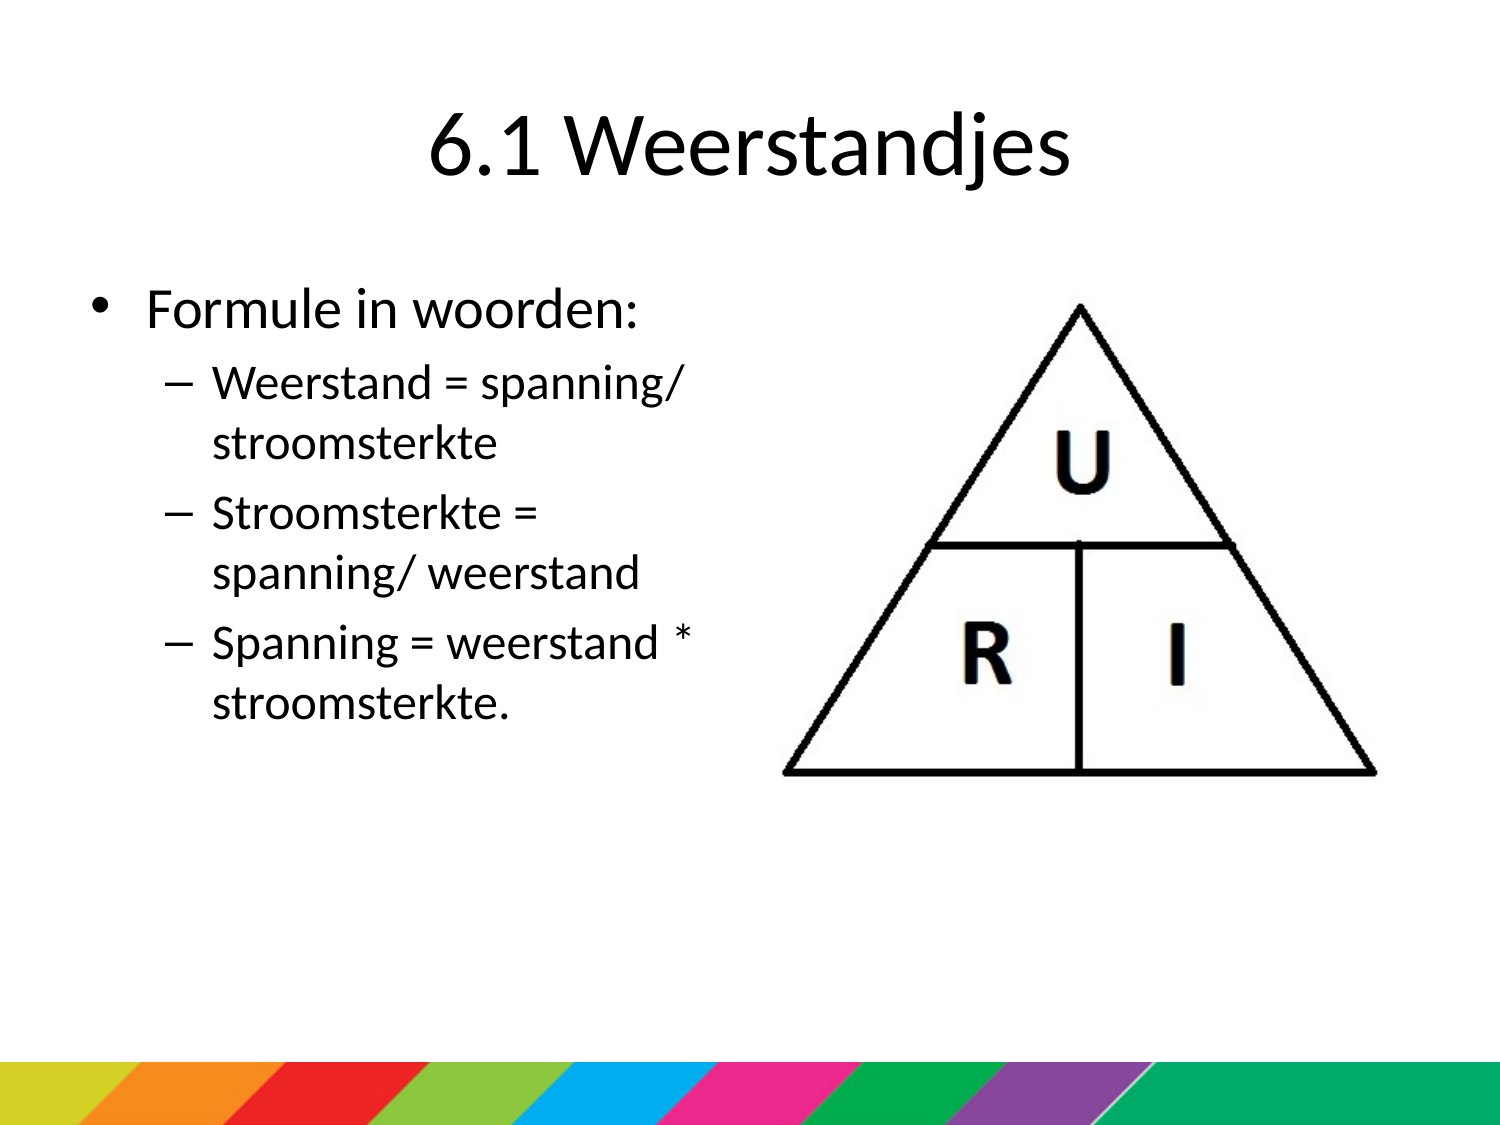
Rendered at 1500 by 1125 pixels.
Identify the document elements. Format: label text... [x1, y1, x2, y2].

picture [756, 232, 1415, 866]
picture [656, 1062, 1500, 1125]
title 6.1 Weerstandjes [75, 45, 1425, 233]
list Formule in woorden: Weerstand = spanning/ stroomsterkte Stroomsterkte = spanning/ weerstand Spanning = weerstand * stroomsterkte. [75, 262, 738, 1005]
picture [0, 1062, 574, 1125]
